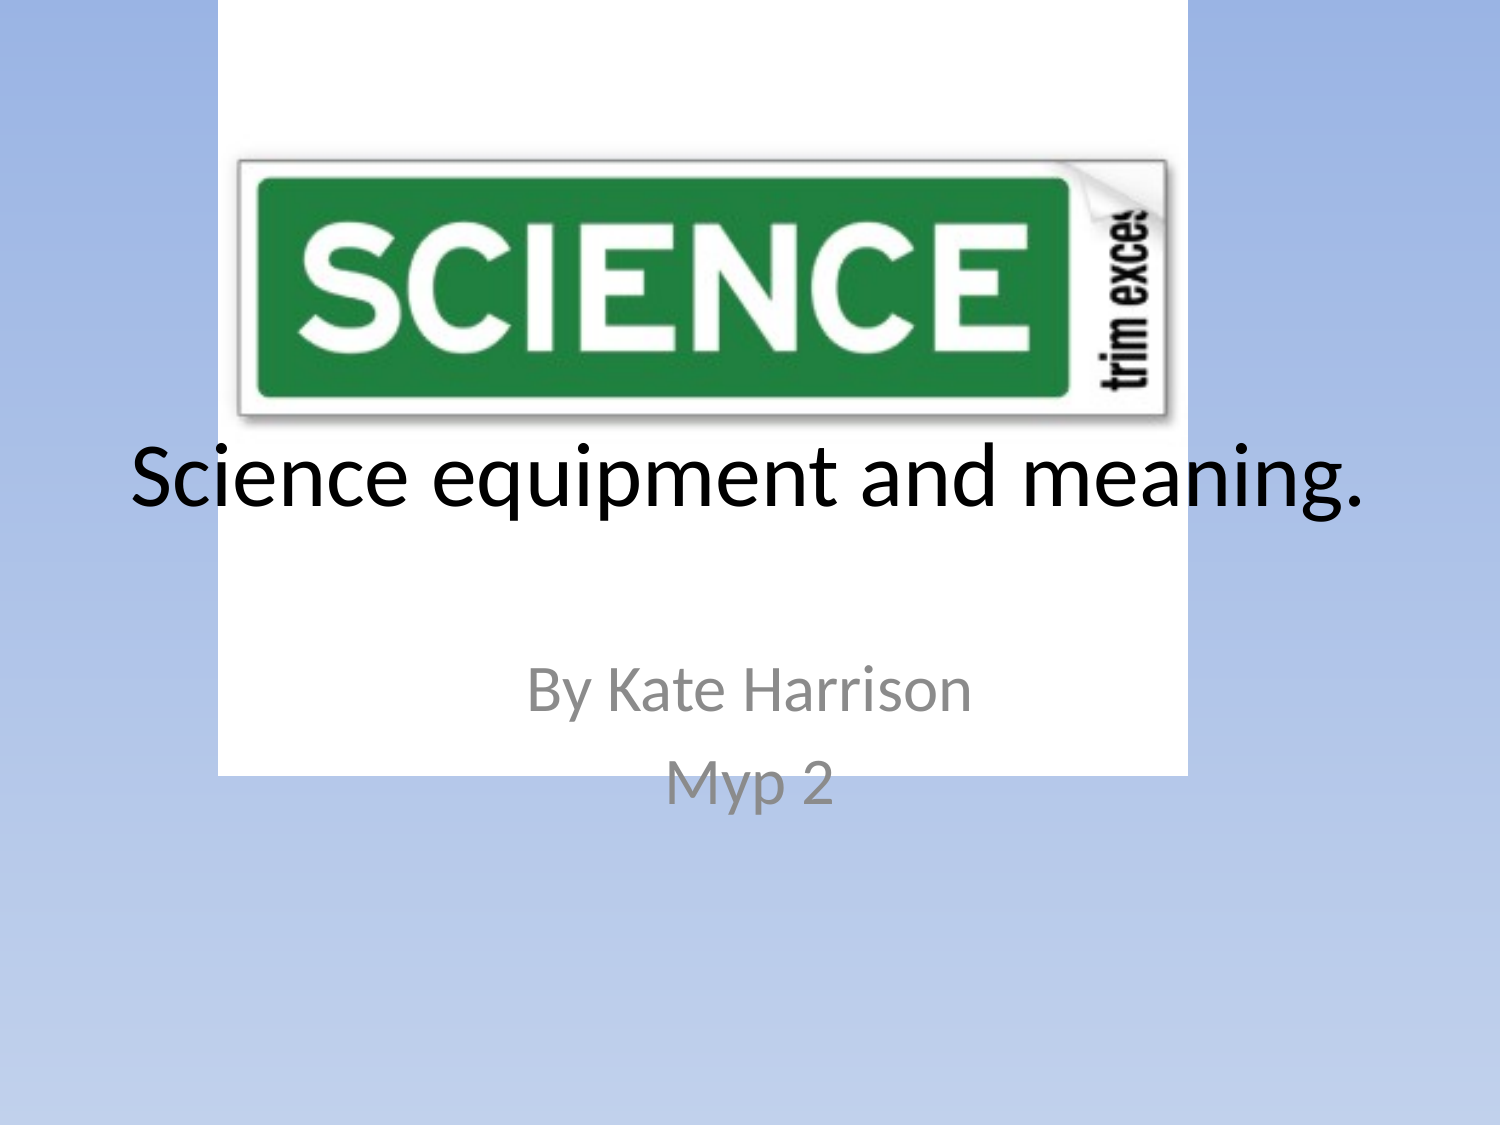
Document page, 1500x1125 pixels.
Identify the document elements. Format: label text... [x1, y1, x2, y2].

title Science equipment and meaning. [1192, 349, 1388, 591]
subtitle By Kate Harrison Myp 2 [225, 637, 1275, 925]
title Science equipment and meaning. [112, 349, 213, 591]
picture [218, 0, 1188, 776]
